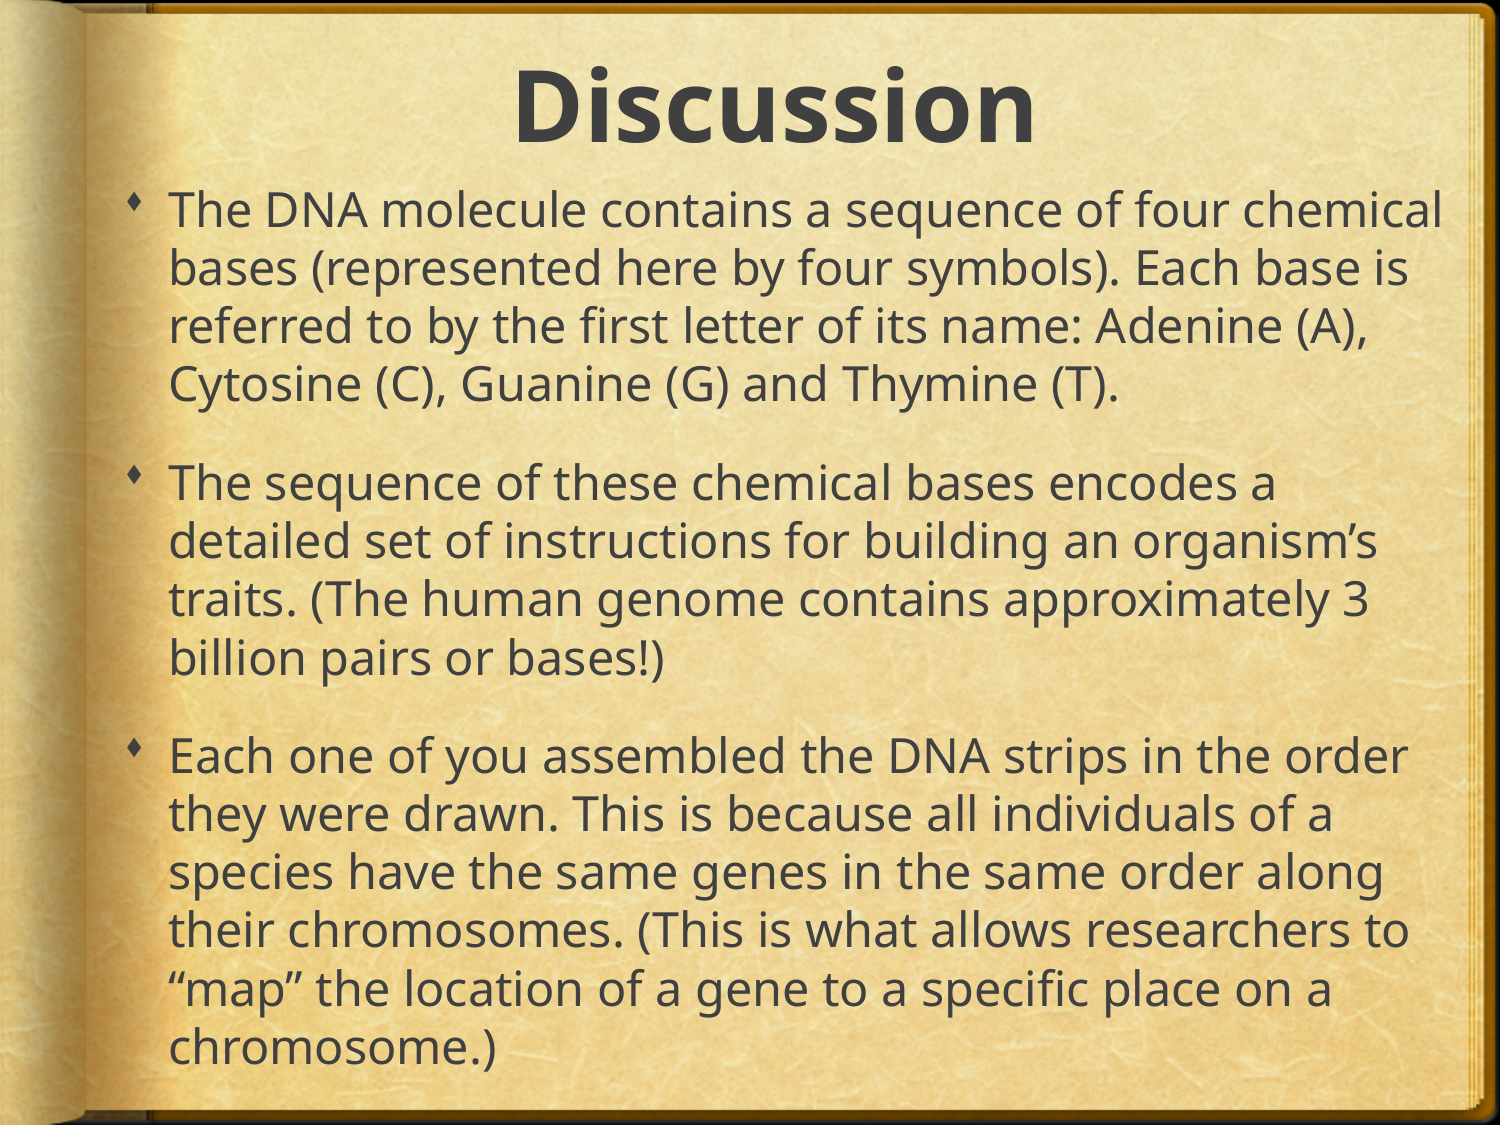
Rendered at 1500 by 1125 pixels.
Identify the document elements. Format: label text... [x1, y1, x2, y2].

picture [0, 0, 1500, 1125]
title Discussion [178, 45, 1372, 171]
list The DNA molecule contains a sequence of four chemical bases (represented here by four symbols). Each base is referred to by the first letter of its name: Adenine (A), Cytosine (C), Guanine (G) and Thymine (T). The sequence of these chemical bases encodes a detailed set of instructions for building an organism’s traits. (The human genome contains approximately 3 billion pairs or bases!) Each one of you assembled the DNA strips in the order they were drawn. This is because all individuals of a species have the same genes in the same order along their chromosomes. (This is what allows researchers to “map” the location of a gene to a specific place on a chromosome.) [108, 171, 1462, 1092]
